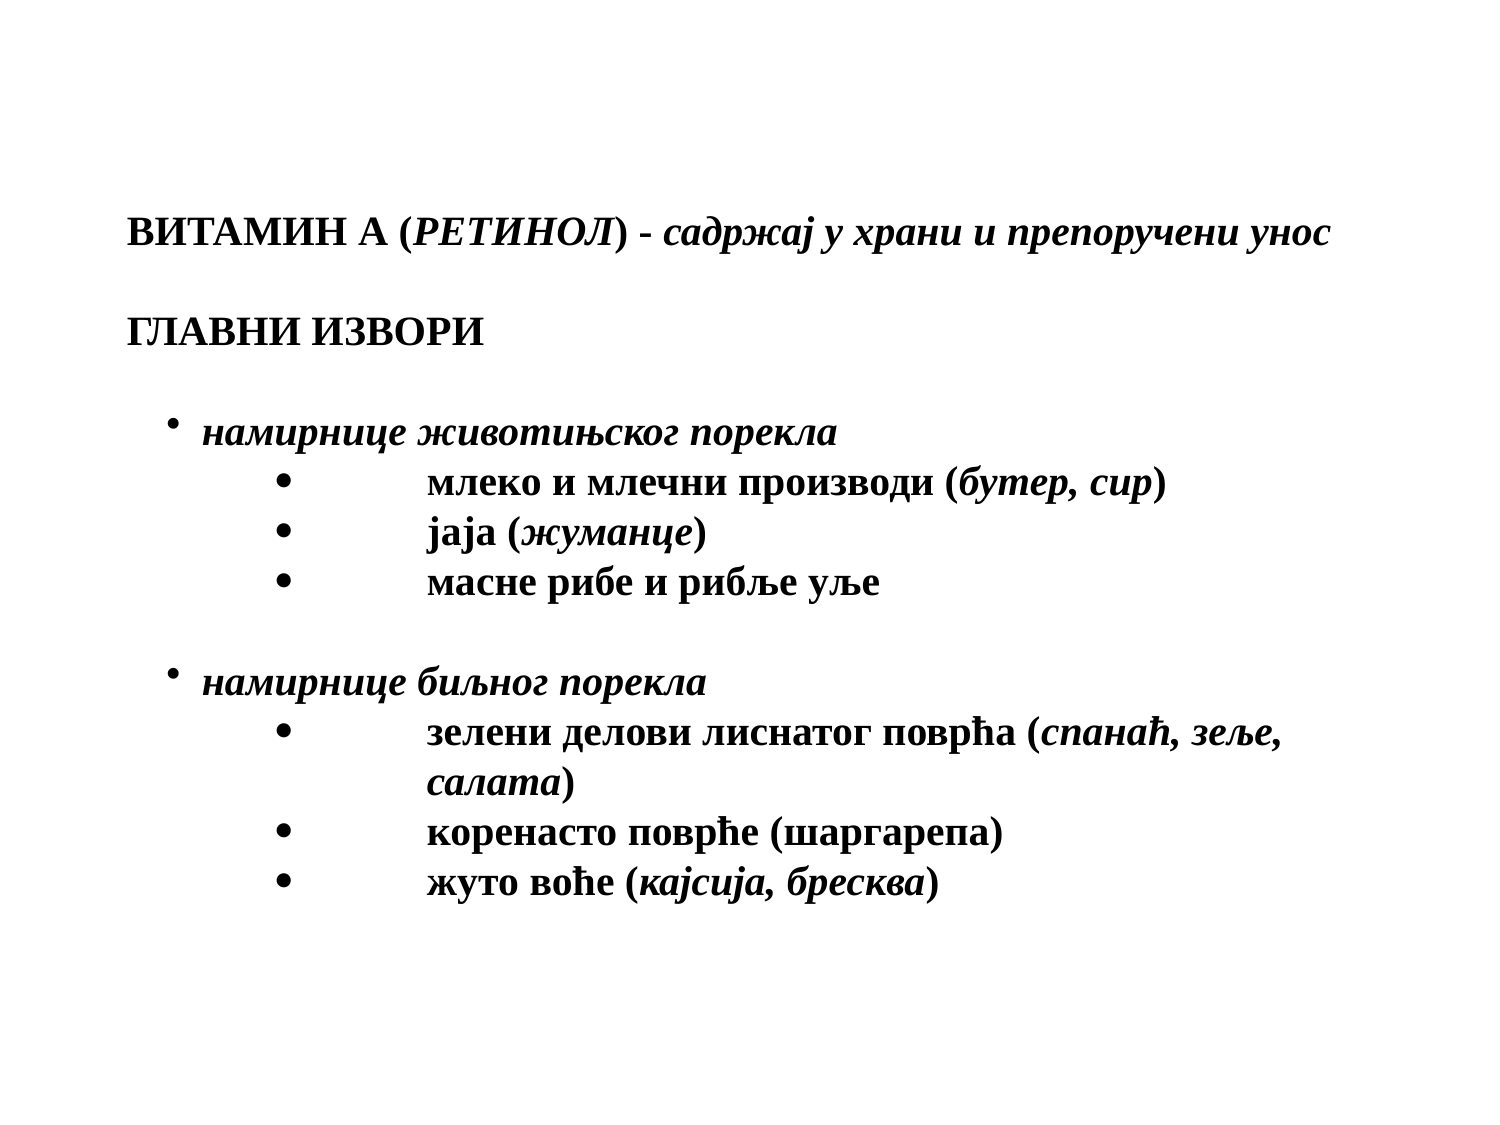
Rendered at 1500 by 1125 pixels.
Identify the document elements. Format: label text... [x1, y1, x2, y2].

text_box ВИТАМИН А (РЕТИНОЛ) - садржај у храни и препоручени унос ГЛАВНИ ИЗВОРИ намирнице животињског порекла · млеко и млечни производи (бутер, сир) · јаја (жуманце) · масне рибе и рибље уље намирнице биљног порекла · зелени делови лиснатог поврћа (спанаћ, зеље, салата) · коренасто поврће (шаргарепа) · жуто воће (кајсија, бресква) [112, 196, 1375, 912]
